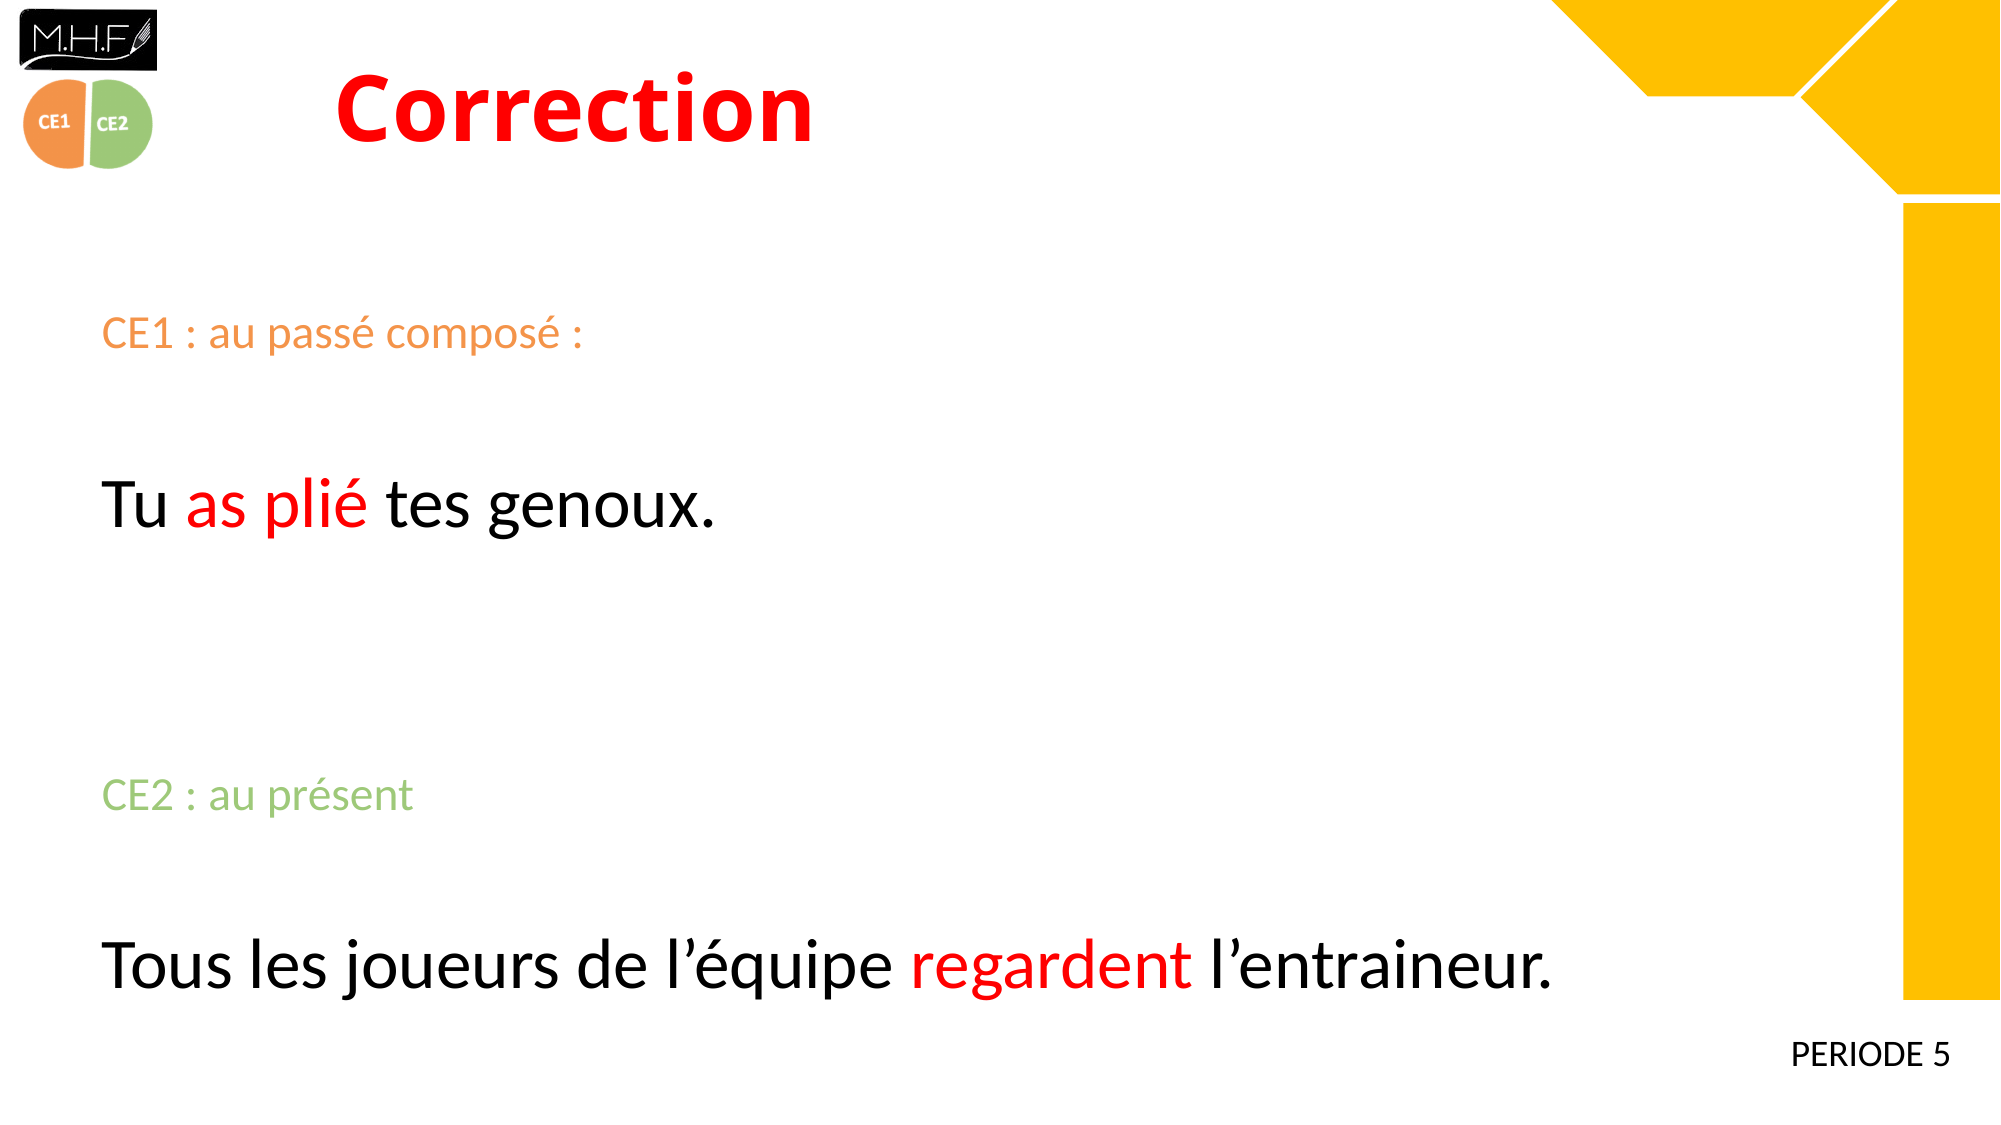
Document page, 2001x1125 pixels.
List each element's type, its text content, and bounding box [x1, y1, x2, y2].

list CE1 : au passé composé : Tu as plié tes genoux. CE2 : au présent Tous les joueurs de l’équipe regardent l’entraineur. [86, 300, 1748, 1015]
title Correction [318, 3, 1865, 221]
text_box [1799, 0, 2000, 196]
text_box [1549, 0, 1892, 98]
text_box PERIODE 5 [1362, 1021, 1967, 1125]
text_box [1902, 202, 2000, 1001]
picture [1, 7, 177, 207]
